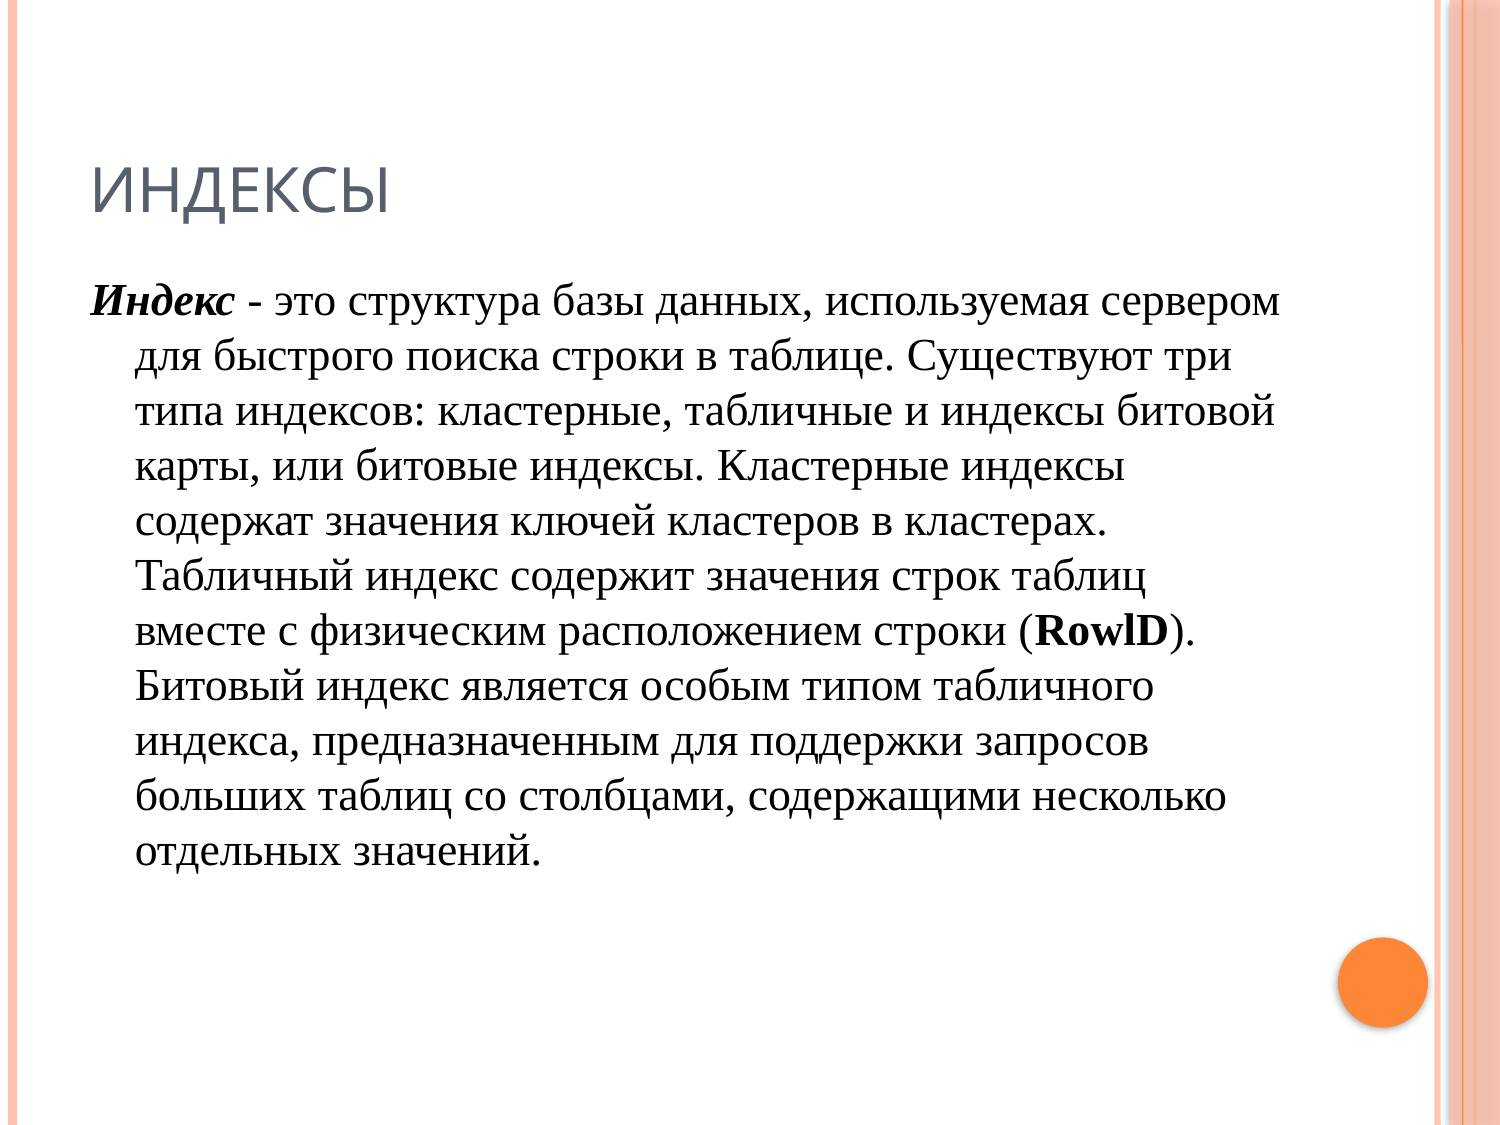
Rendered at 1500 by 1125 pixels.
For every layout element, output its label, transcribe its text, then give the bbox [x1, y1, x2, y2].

list Индекс - это структура базы данных, используемая сервером для быстрого поиска строки в таблице. Существуют три типа индексов: кластерные, табличные и индексы битовой карты, или битовые индексы. Кластерные индексы содержат значения ключей кластеров в кластерах. Табличный индекс содержит значения строк таблиц вместе с физическим расположением строки (RowlD). Битовый индекс является особым типом табличного индекса, предназначенным для поддержки запросов больших таблиц со столбцами, содержащими несколько отдельных значений. [75, 262, 1300, 1062]
title Индексы [75, 45, 1300, 233]
